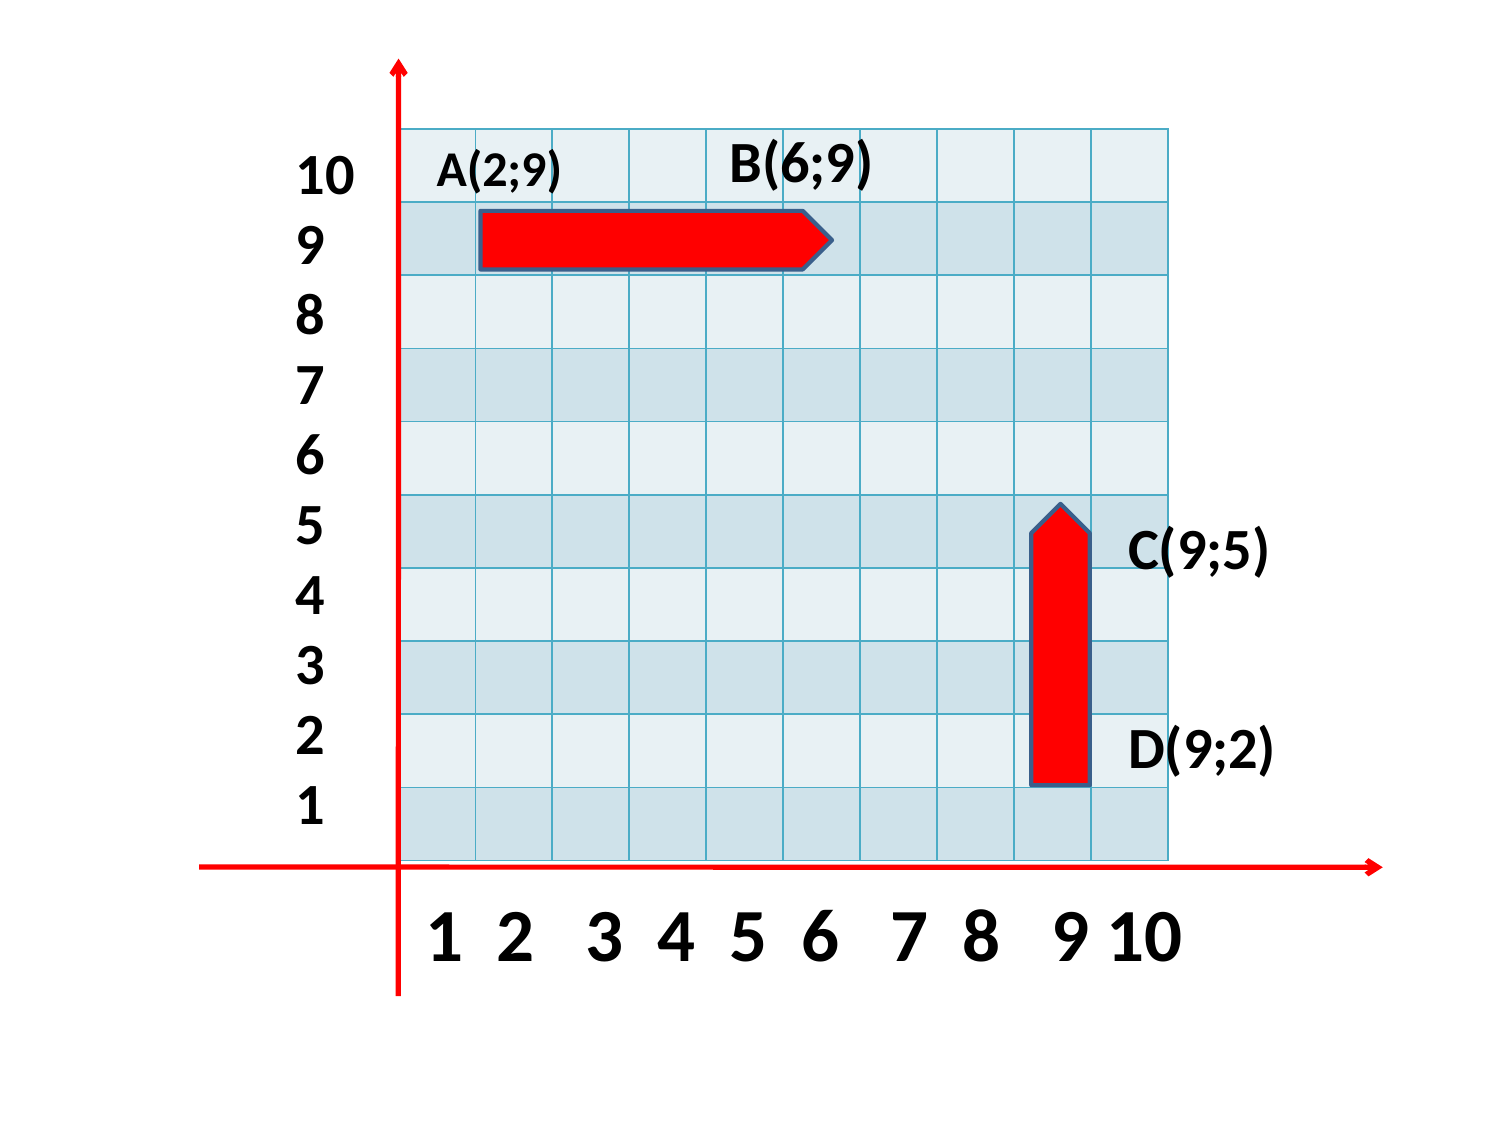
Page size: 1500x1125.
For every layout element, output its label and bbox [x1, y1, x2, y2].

text_box [198, 58, 1383, 997]
